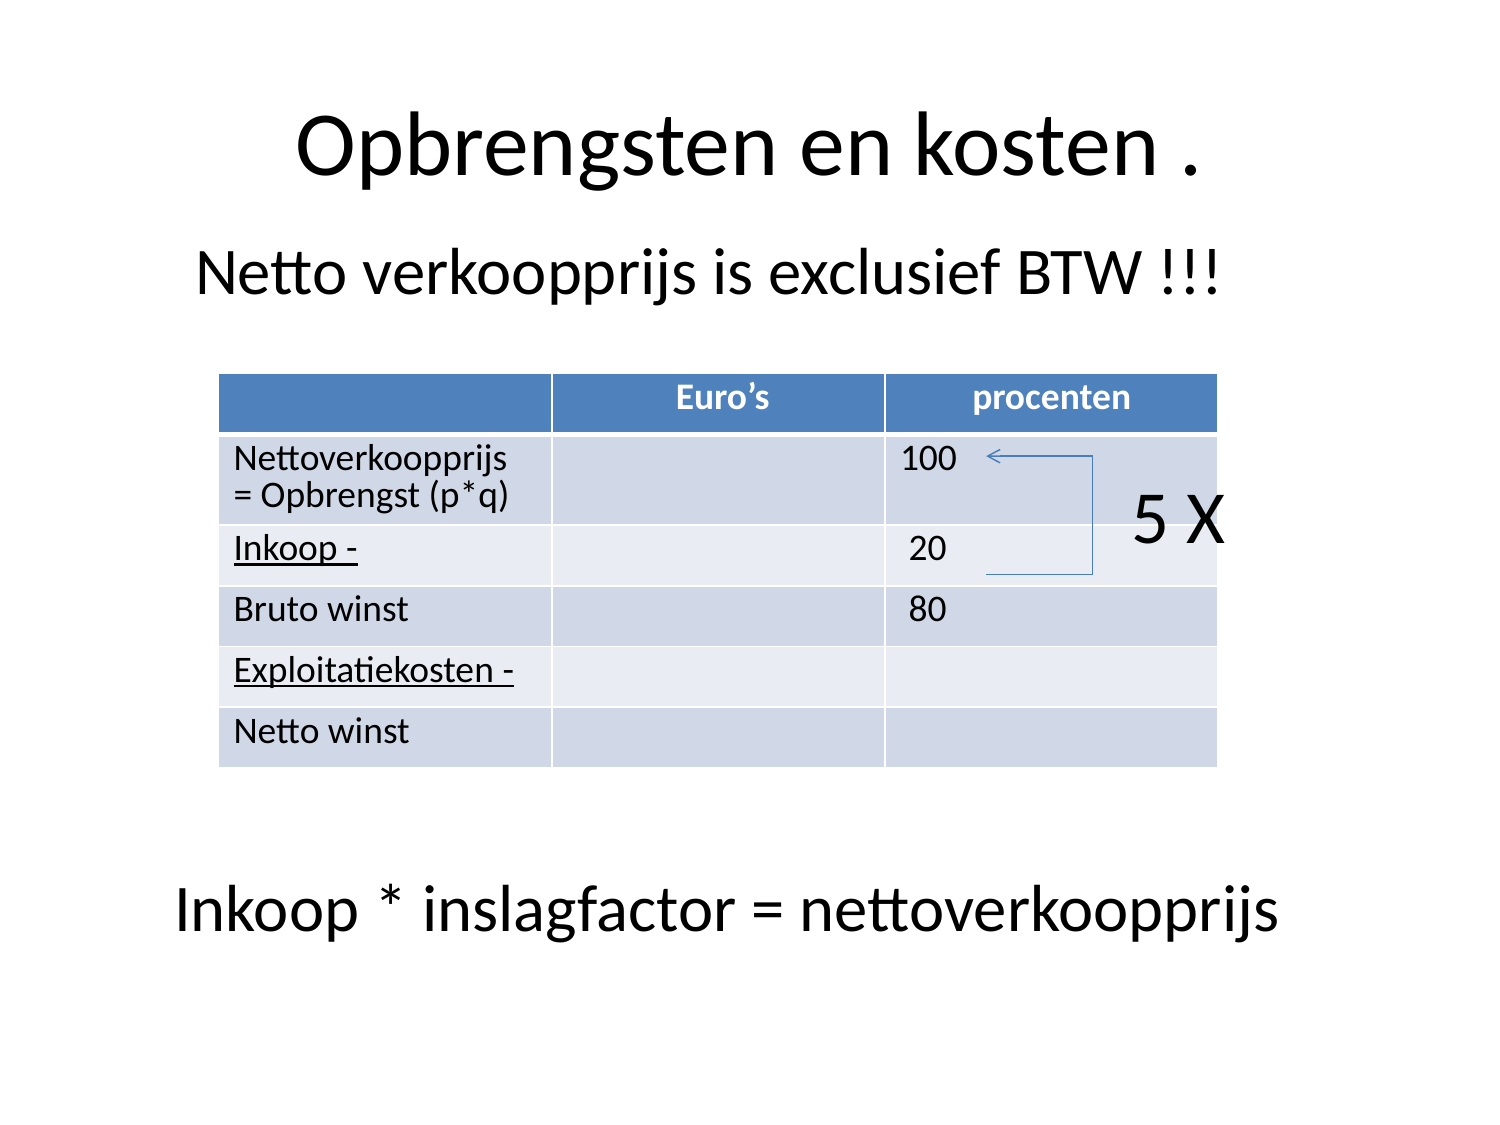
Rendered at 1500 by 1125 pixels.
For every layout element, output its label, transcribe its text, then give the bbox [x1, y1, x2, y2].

table_cell Nettoverkoopprijs = Opbrengst (p*q) [219, 437, 551, 524]
table_cell 20 [886, 526, 1217, 585]
table_cell [553, 526, 884, 585]
table_header Euro’s [553, 374, 884, 432]
table_cell Netto winst [219, 708, 551, 767]
table_cell [553, 587, 884, 646]
table_cell 80 [886, 587, 1217, 646]
table_cell [553, 708, 884, 767]
table_cell [886, 708, 1217, 767]
table_header procenten [886, 374, 1217, 432]
title Opbrengsten en kosten . [75, 45, 1425, 219]
table_cell 100 [886, 437, 1217, 524]
text_box 5 X [1116, 460, 1241, 566]
text_box Inkoop * inslagfactor = nettoverkoopprijs [159, 857, 1304, 953]
table_cell [553, 437, 884, 524]
table_cell Inkoop - [219, 526, 551, 585]
table_cell Exploitatiekosten - [219, 647, 551, 706]
list Netto verkoopprijs is exclusief BTW !!! [0, 219, 1500, 905]
table_cell [886, 647, 1217, 706]
table_cell [553, 647, 884, 706]
table_header [219, 374, 551, 432]
table_cell Bruto winst [219, 587, 551, 646]
